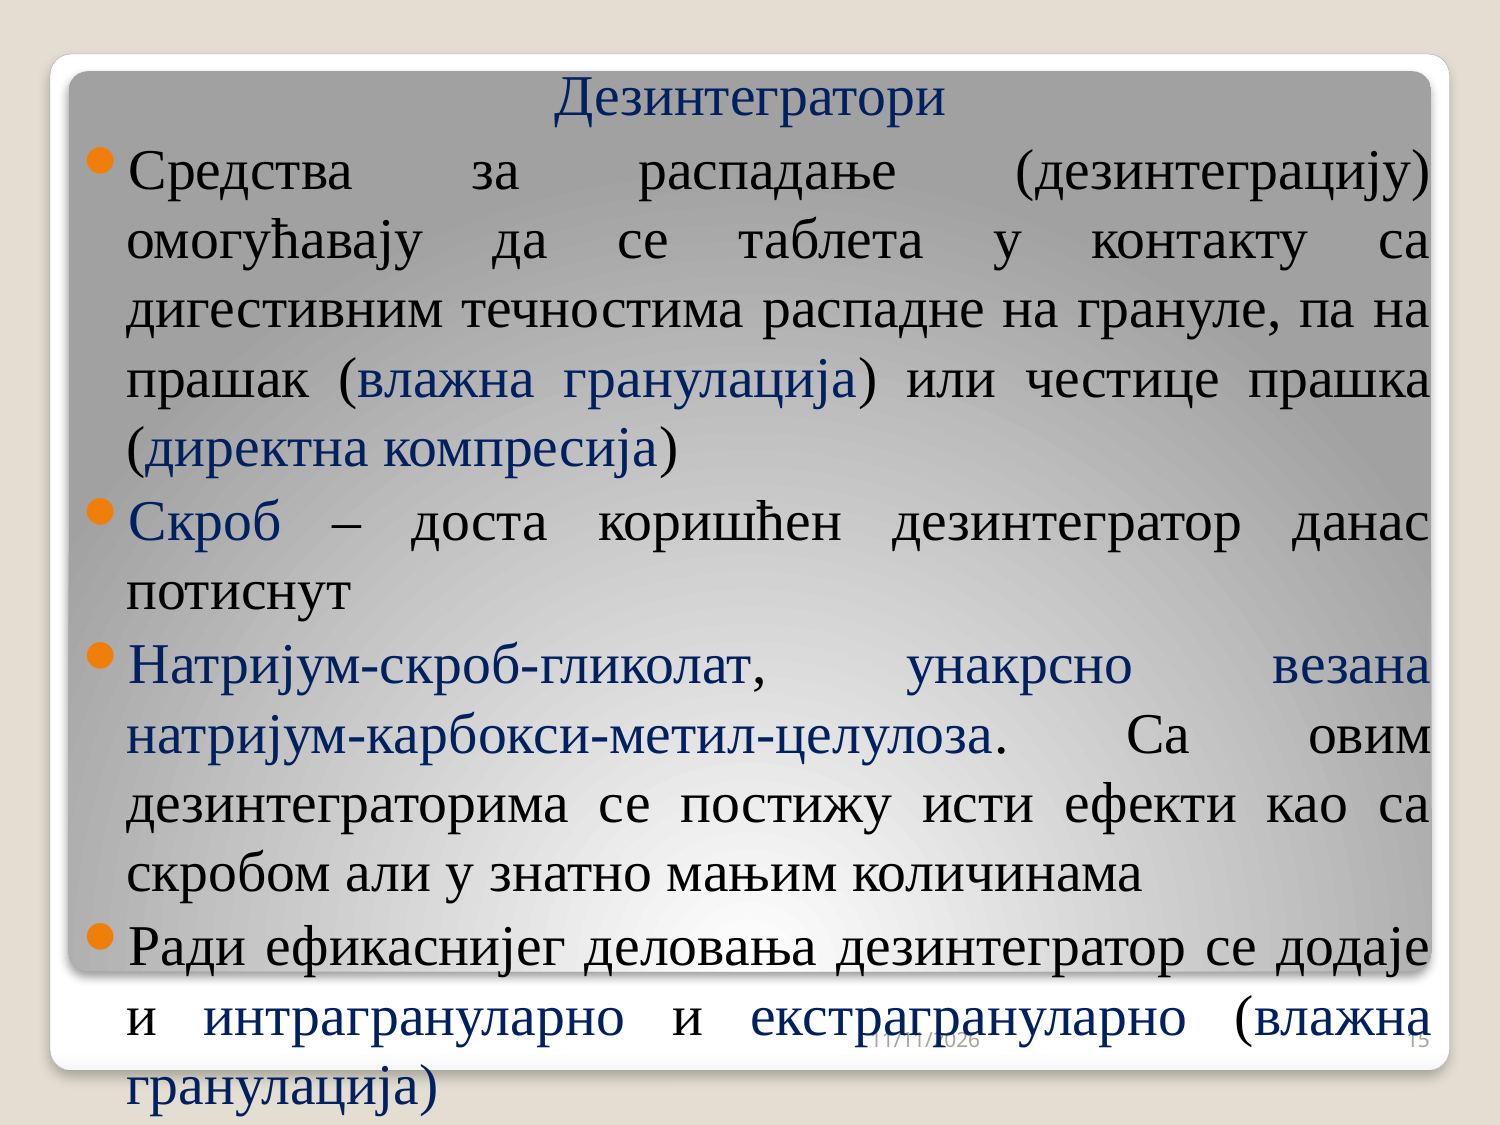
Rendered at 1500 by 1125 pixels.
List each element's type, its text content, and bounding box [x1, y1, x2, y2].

list Дезинтегратори Средства за распадање (дезинтеграцију) омогућавају да се таблета у контакту са дигестивним течностима распадне на грануле, па на прашак (влажна гранулација) или честице прашка (директна компресија) Скроб – доста коришћен дезинтегратор данас потиснут Натријум-скроб-гликолат, унакрсно везана натријум-карбокси-метил-целулоза. Са овим дезинтеграторима се постижу исти ефекти као са скробом али у знатно мањим количинама Ради ефикаснијег деловања дезинтегратор се додаје и интрагрануларно и екстрагрануларно (влажна гранулација) [53, 42, 1447, 1125]
slide_number 15 [1369, 1002, 1445, 1063]
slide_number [619, 1002, 995, 1063]
